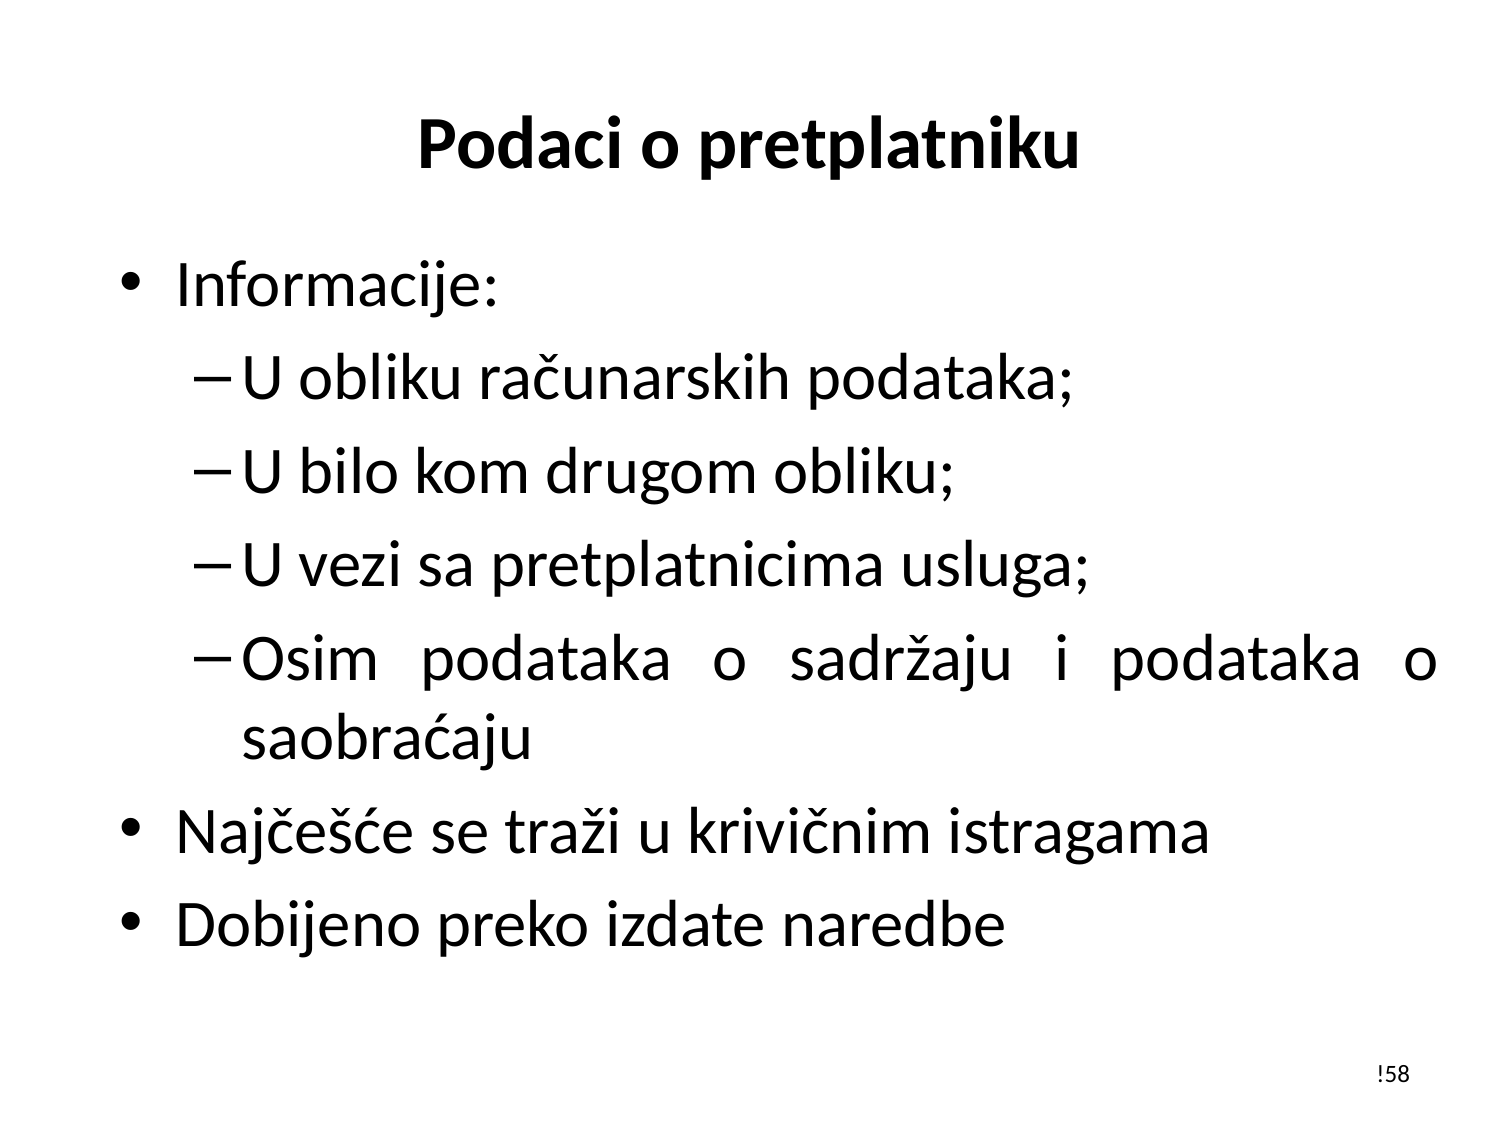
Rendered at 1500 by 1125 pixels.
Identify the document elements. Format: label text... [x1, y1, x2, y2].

list Informacije: U obliku računarskih podataka; U bilo kom drugom obliku; U vezi sa pretplatnicima usluga; Osim podataka o sadržaju i podataka o saobraćaju Najčešće se traži u krivičnim istragama Dobijeno preko izdate naredbe [103, 232, 1455, 976]
title Podaci o pretplatniku [74, 44, 1426, 233]
slide_number !58 [1074, 1042, 1425, 1103]
